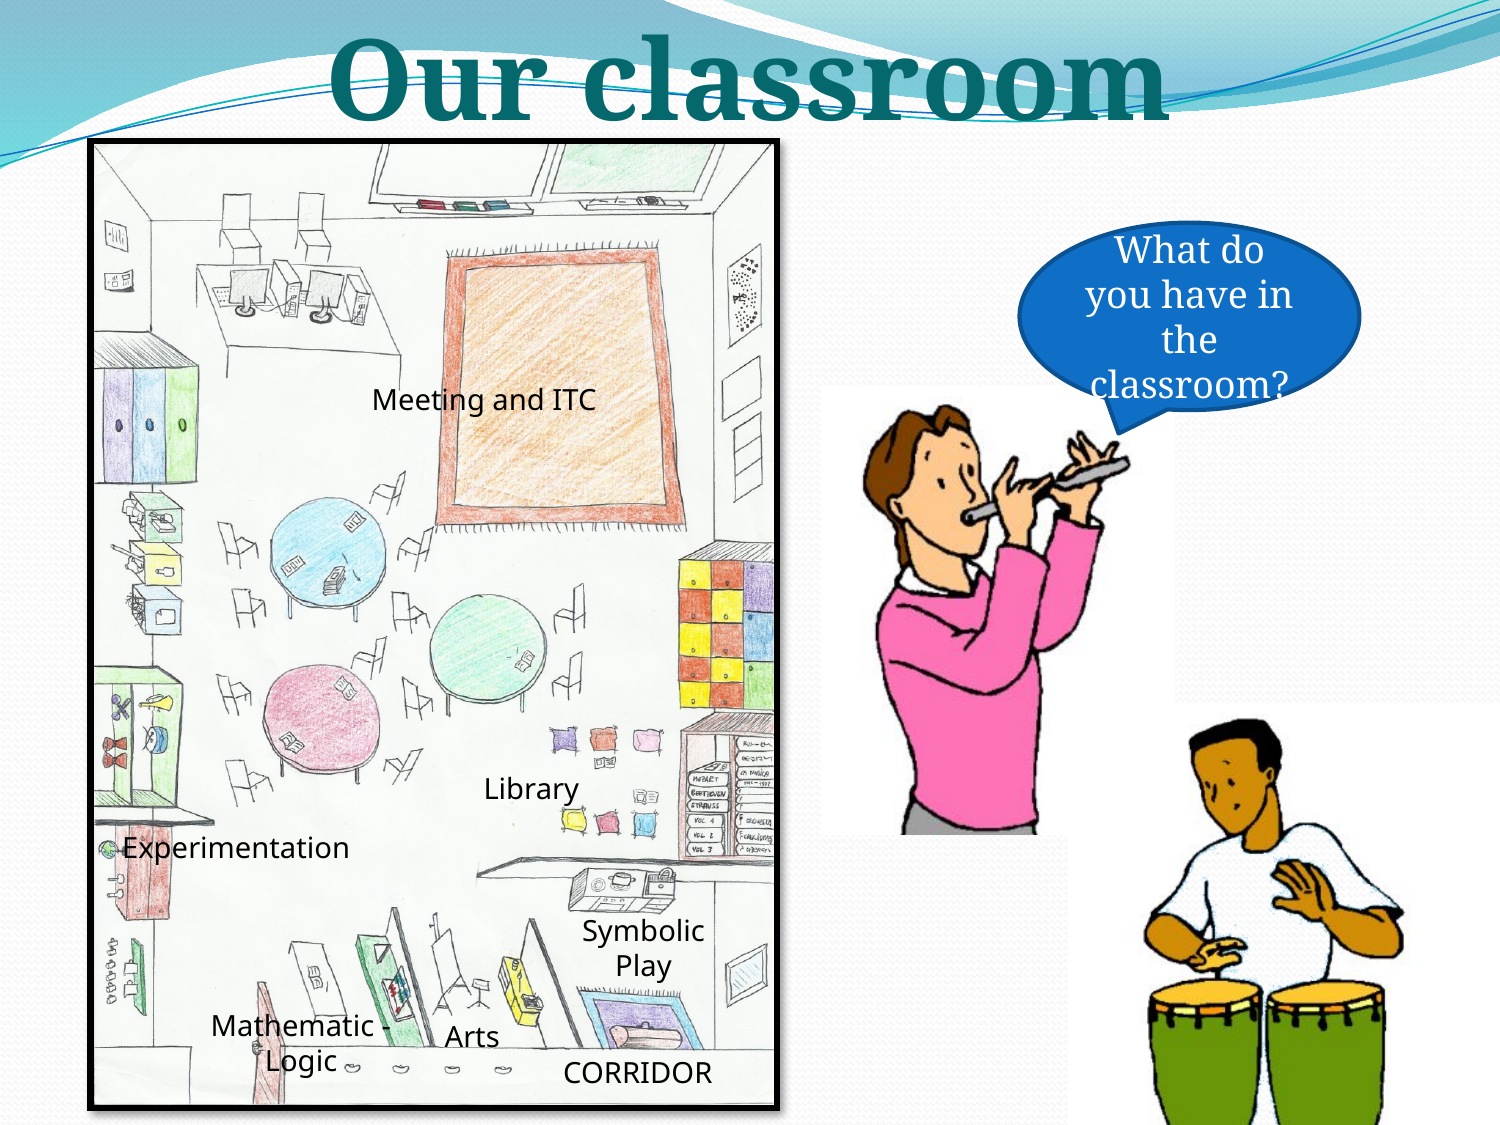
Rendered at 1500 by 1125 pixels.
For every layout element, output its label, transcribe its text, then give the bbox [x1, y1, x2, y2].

text_box Our classroom [310, 0, 1189, 150]
text_box CORRIDOR [779, 1046, 786, 1097]
text_box What do you have in the classroom? [1017, 220, 1362, 413]
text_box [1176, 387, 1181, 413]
picture [820, 385, 1500, 1125]
picture [93, 144, 774, 1106]
